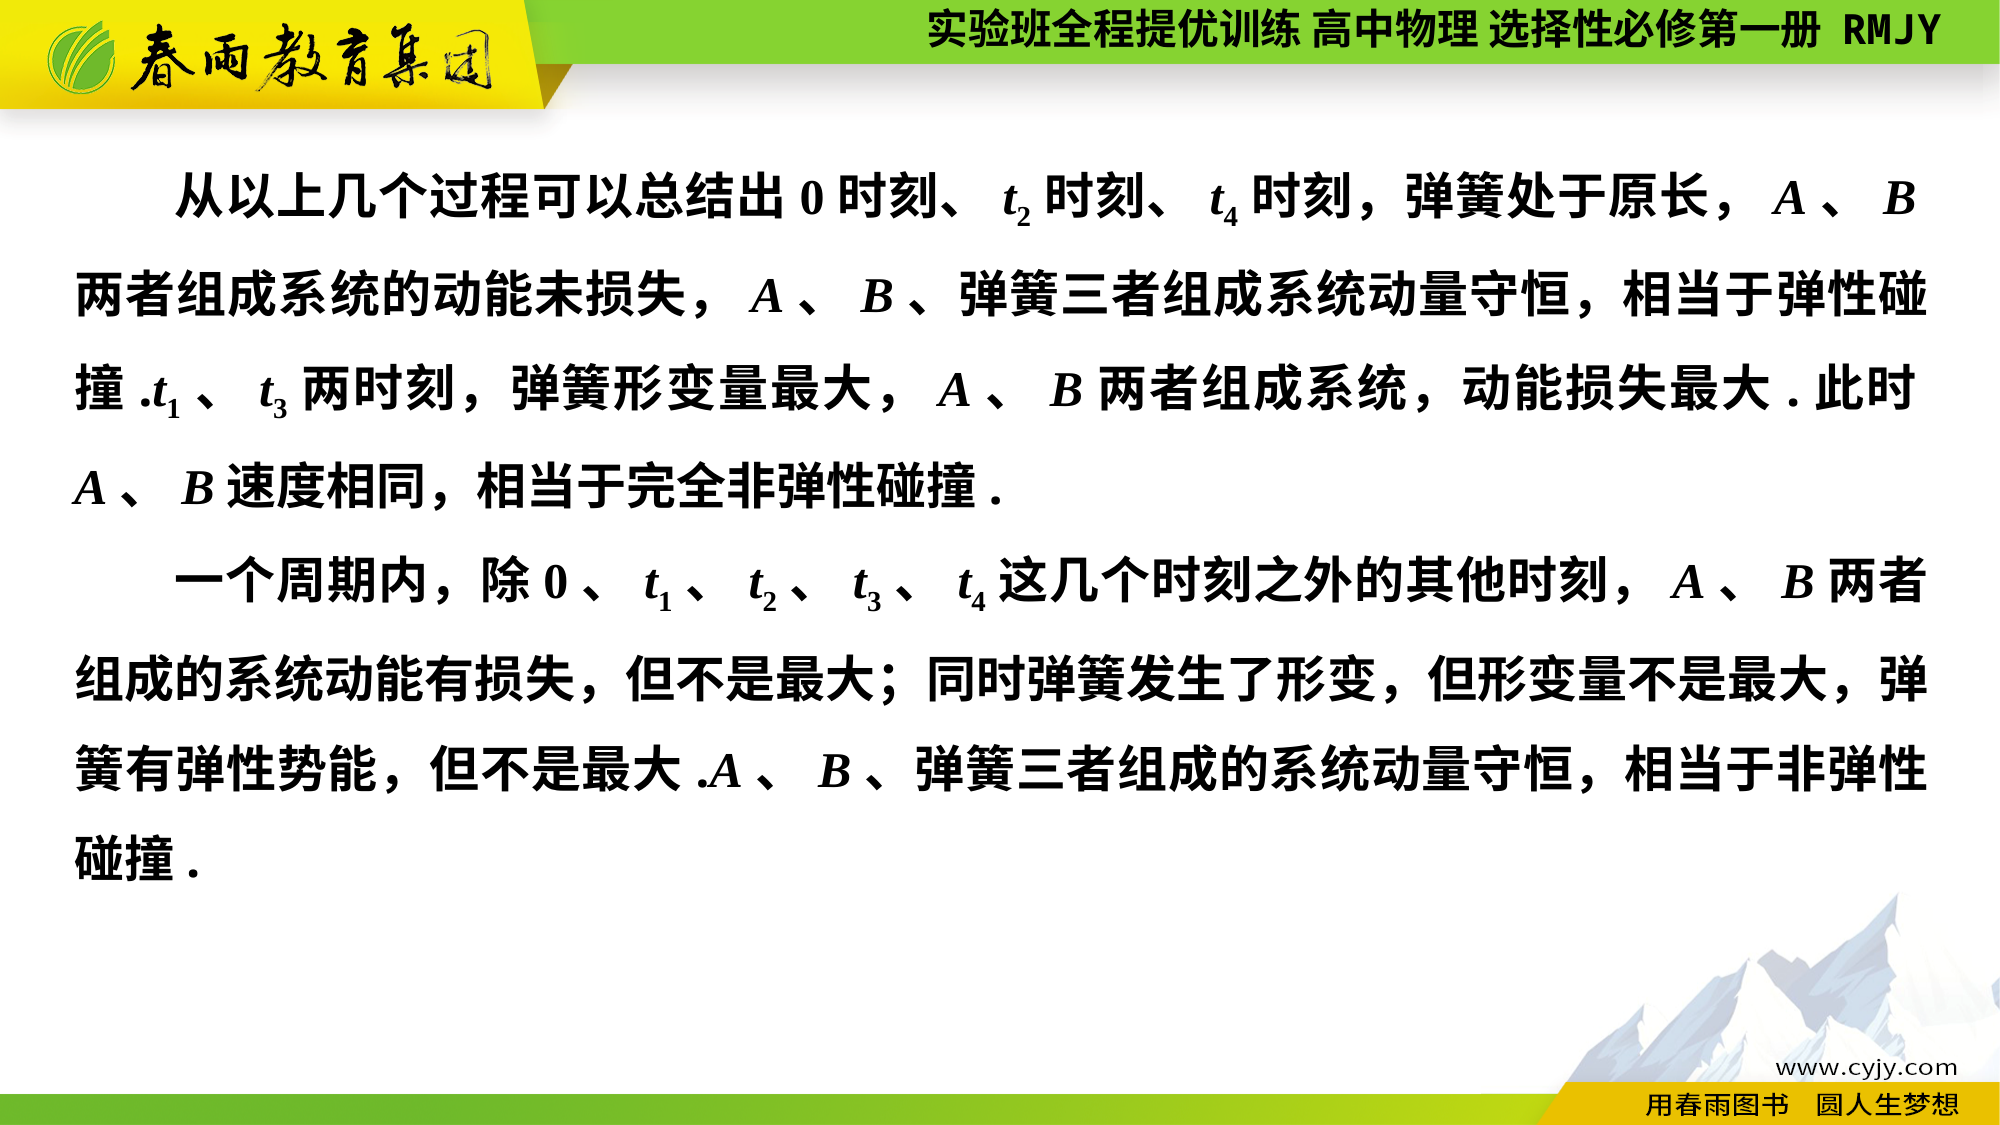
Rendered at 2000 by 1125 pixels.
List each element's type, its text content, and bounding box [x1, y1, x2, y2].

list 从以上几个过程可以总结出0时刻、t2时刻、t4时刻，弹簧处于原长，A、B两者组成系统的动能未损失，A、B、弹簧三者组成系统动量守恒，相当于弹性碰撞.t1、t3两时刻，弹簧形变量最大，A、B两者组成系统，动能损失最大.此时A、B速度相同，相当于完全非弹性碰撞. 一个周期内，除0、t1、t2、t3、t4这几个时刻之外的其他时刻，A、B两者组成的系统动能有损失，但不是最大；同时弹簧发生了形变，但形变量不是最大，弹簧有弹性势能，但不是最大.A、B、弹簧三者组成的系统动量守恒，相当于非弹性碰撞. [59, 122, 1944, 774]
picture [0, 0, 2000, 1125]
